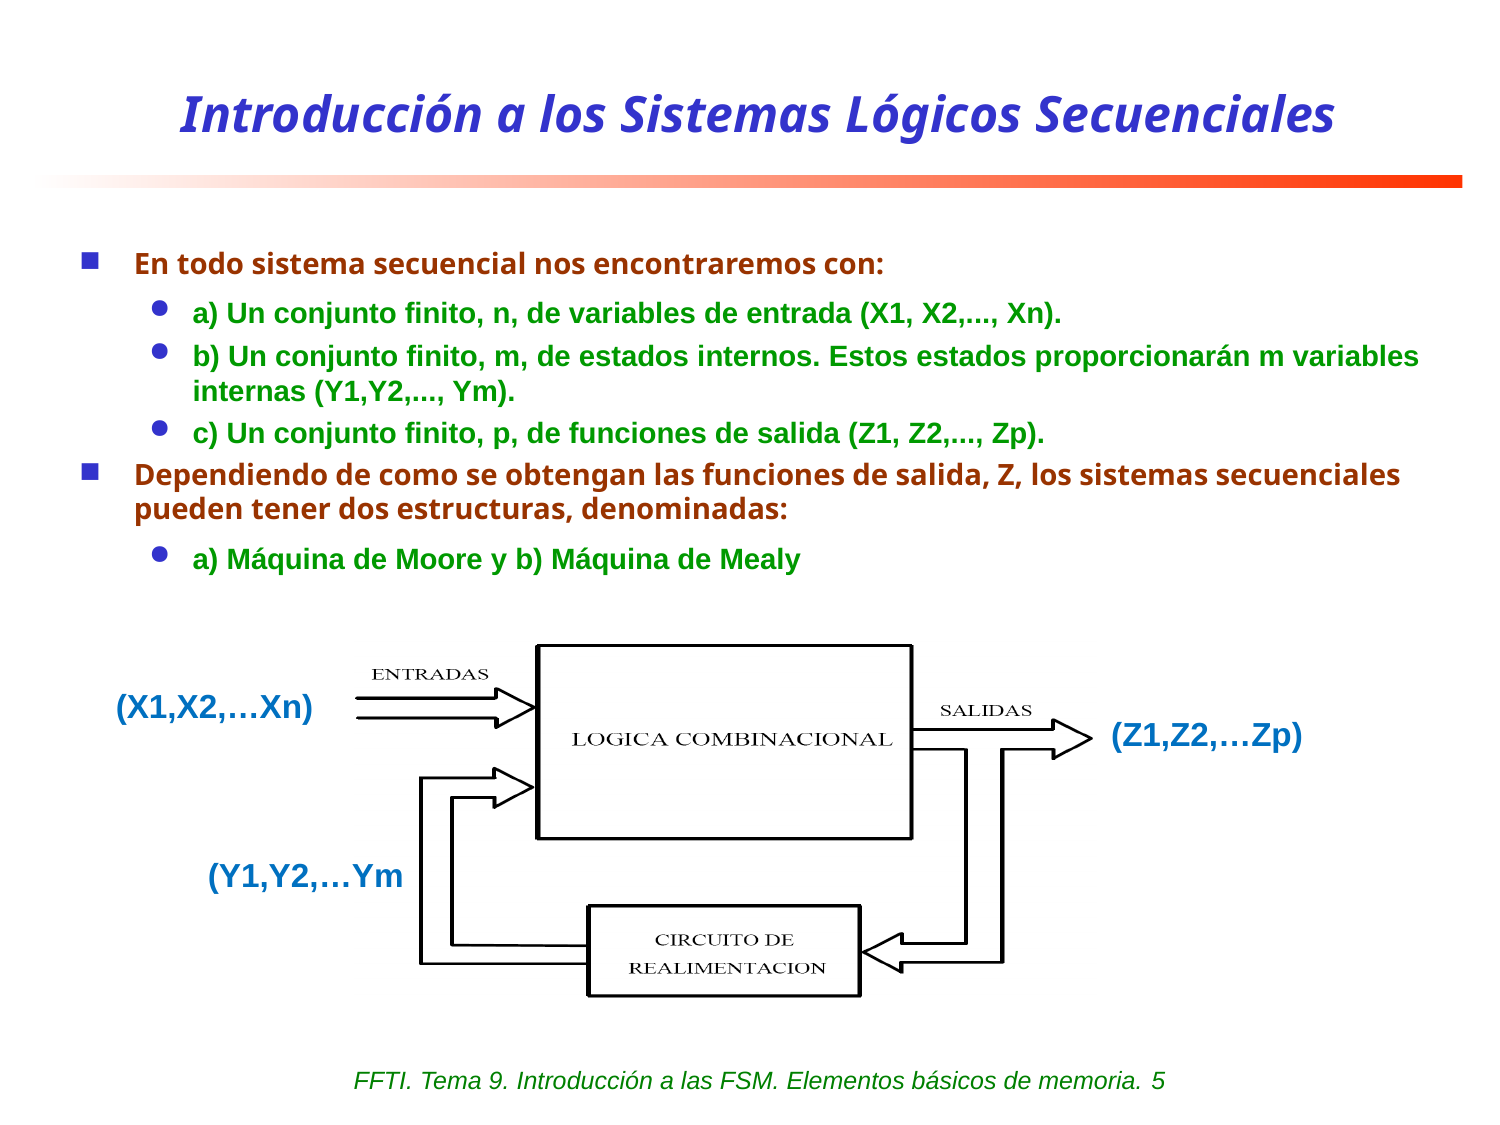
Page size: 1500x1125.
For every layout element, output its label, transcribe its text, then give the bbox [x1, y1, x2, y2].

text_box (Z1,Z2,…Zp) [1102, 705, 1356, 761]
text_box (Y1,Y2,…Ym [159, 847, 349, 902]
list En todo sistema secuencial nos encontraremos con: a) Un conjunto finito, n, de variables de entrada (X1, X2,..., Xn). b) Un conjunto finito, m, de estados internos. Estos estados proporcionarán m variables internas (Y1,Y2,..., Ym). c) Un conjunto finito, p, de funciones de salida (Z1, Z2,..., Zp). Dependiendo de como se obtengan las funciones de salida, Z, los sistemas secuenciales pueden tener dos estructuras, denominadas: a) Máquina de Moore y b) Máquina de Mealy [68, 237, 1451, 588]
text_box (X1,X2,…Xn) [68, 677, 329, 733]
picture [354, 641, 1097, 1001]
footer FFTI. Tema 9. Introducción a las FSM. Elementos básicos de memoria. 5 [68, 1056, 1451, 1103]
title Introducción a los Sistemas Lógicos Secuenciales [68, 49, 1451, 176]
